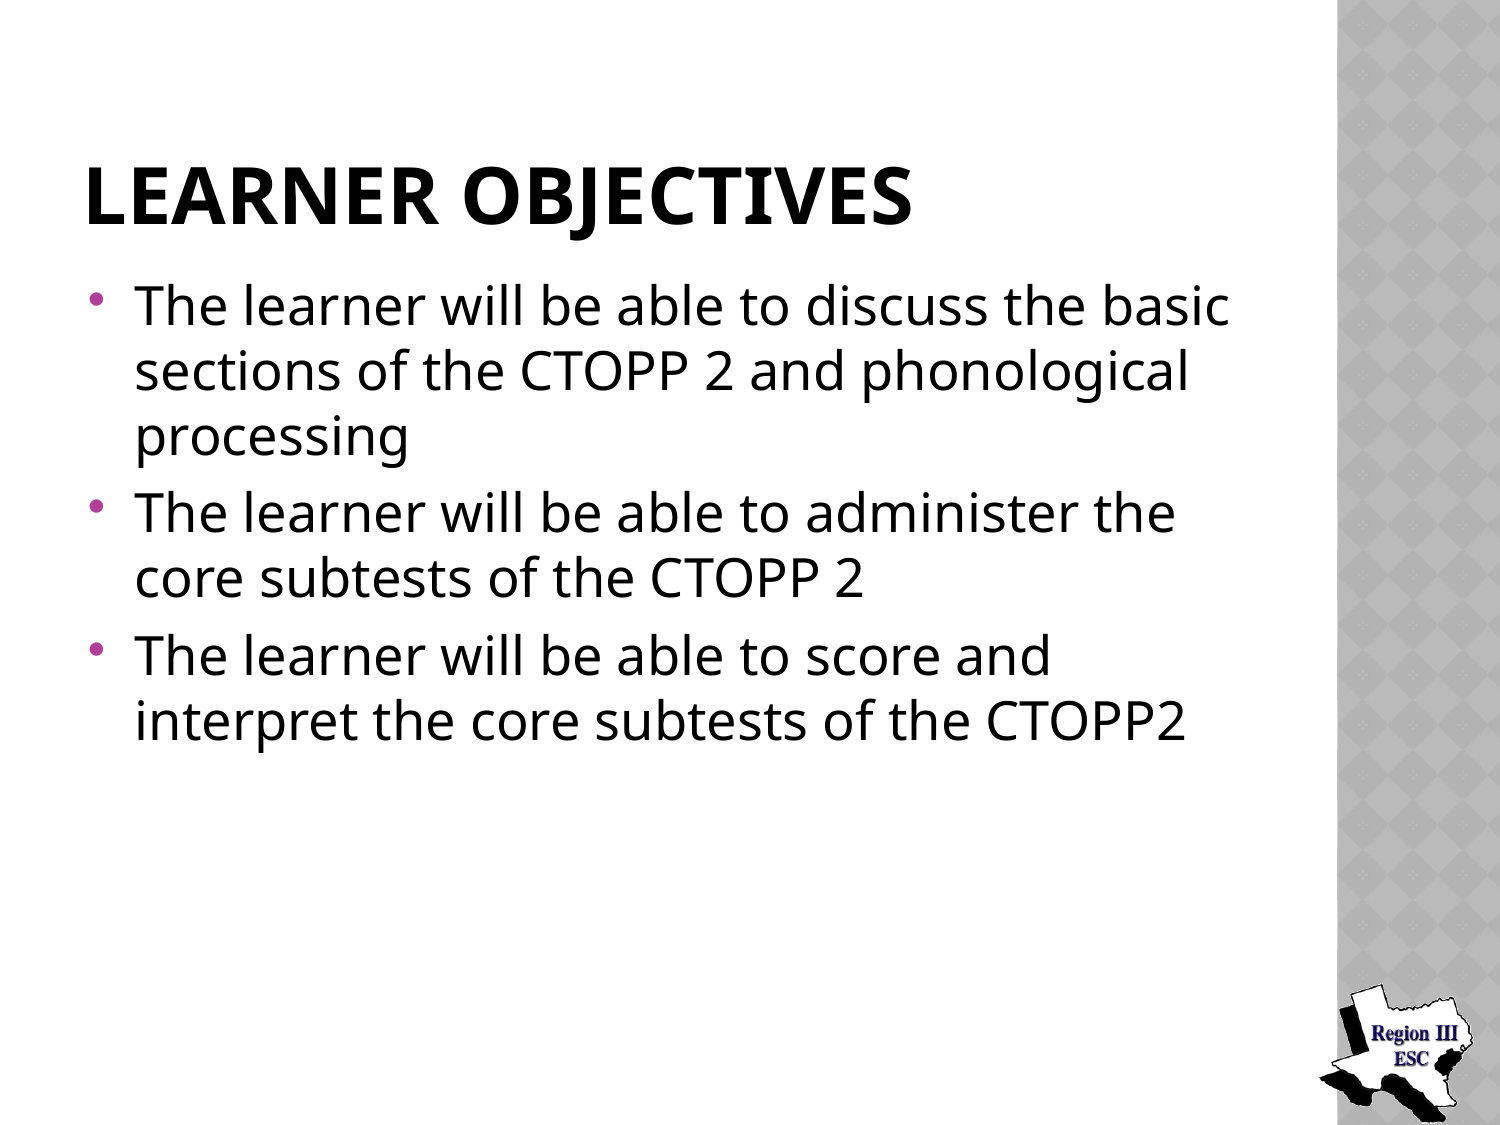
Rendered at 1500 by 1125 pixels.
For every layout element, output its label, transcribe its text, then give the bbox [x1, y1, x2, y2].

list The learner will be able to discuss the basic sections of the CTOPP 2 and phonological processing The learner will be able to administer the core subtests of the CTOPP 2 The learner will be able to score and interpret the core subtests of the CTOPP2 [75, 264, 1263, 1059]
title Learner Objectives [75, 52, 1263, 240]
picture [1318, 982, 1476, 1125]
